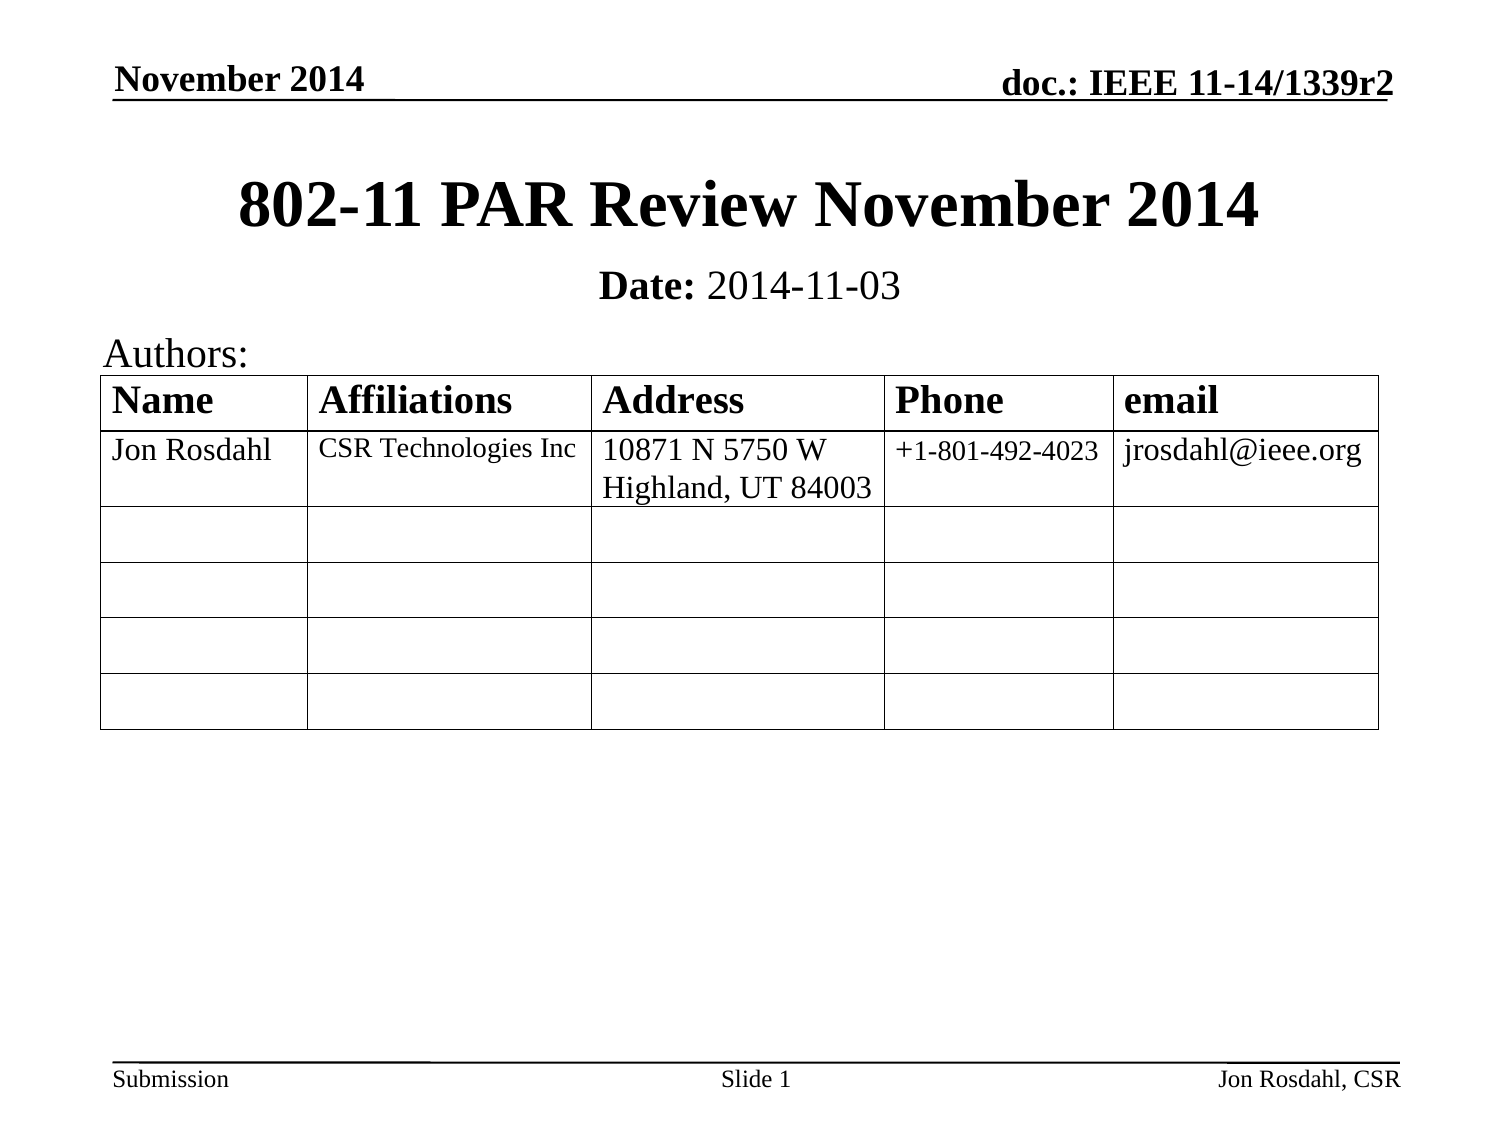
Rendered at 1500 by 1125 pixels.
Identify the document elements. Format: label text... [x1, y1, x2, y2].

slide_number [114, 54, 493, 100]
footer Jon Rosdahl, CSR [902, 1061, 1402, 1093]
text_box Authors: [87, 318, 325, 373]
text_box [85, 374, 1407, 780]
slide_number Slide 1 [712, 1061, 800, 1123]
title 802-11 PAR Review November 2014 [112, 112, 1388, 249]
list Date: 2014-11-03 [112, 249, 1388, 316]
